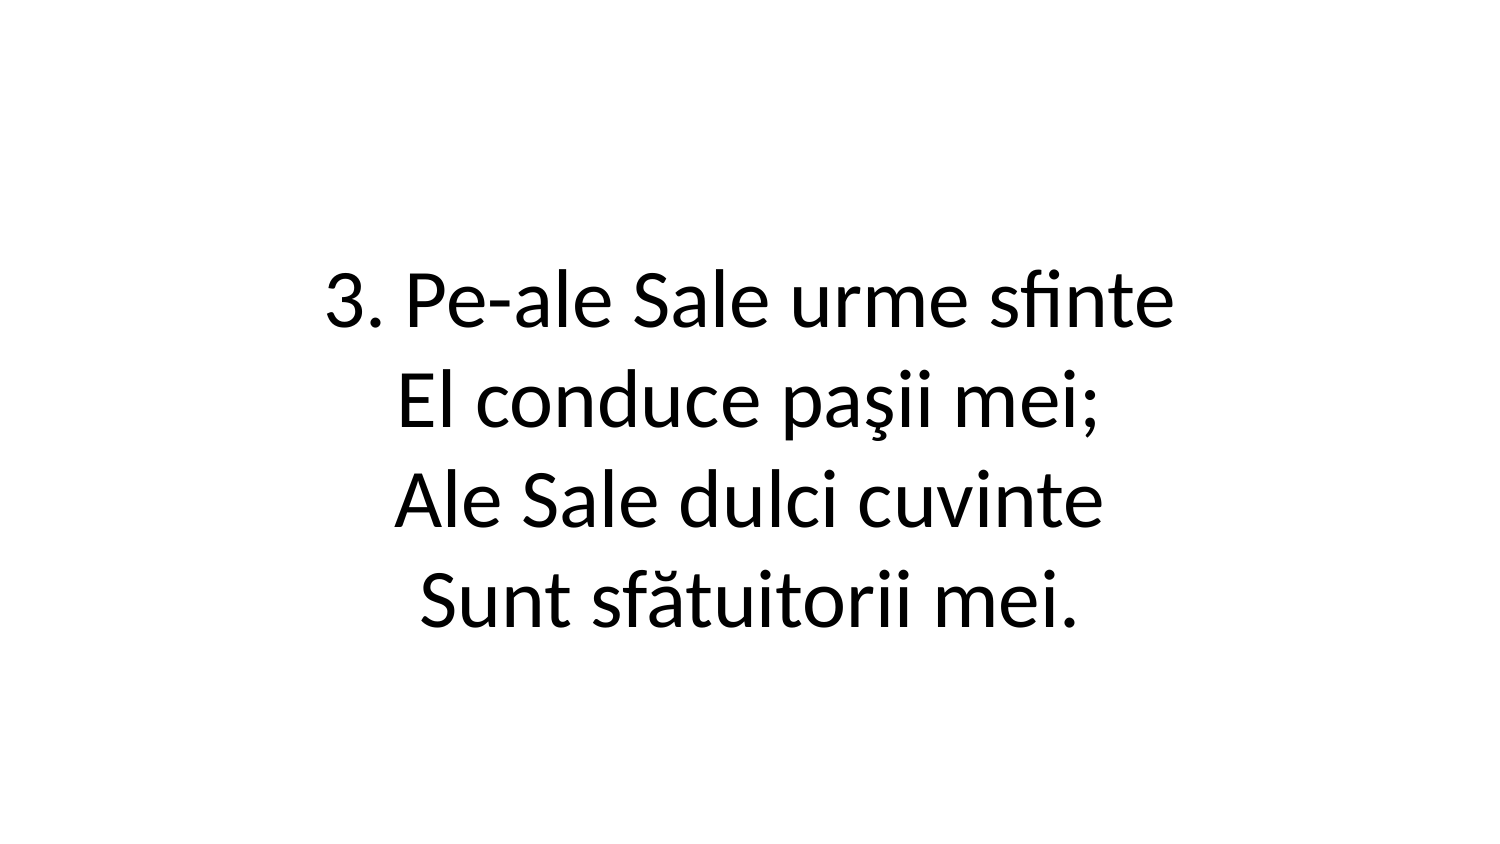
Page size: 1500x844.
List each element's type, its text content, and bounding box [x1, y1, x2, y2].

text_box 3. Pe-ale Sale urme sfinte El conduce paşii mei; Ale Sale dulci cuvinte Sunt sfătuitorii mei. [308, 192, 1192, 652]
